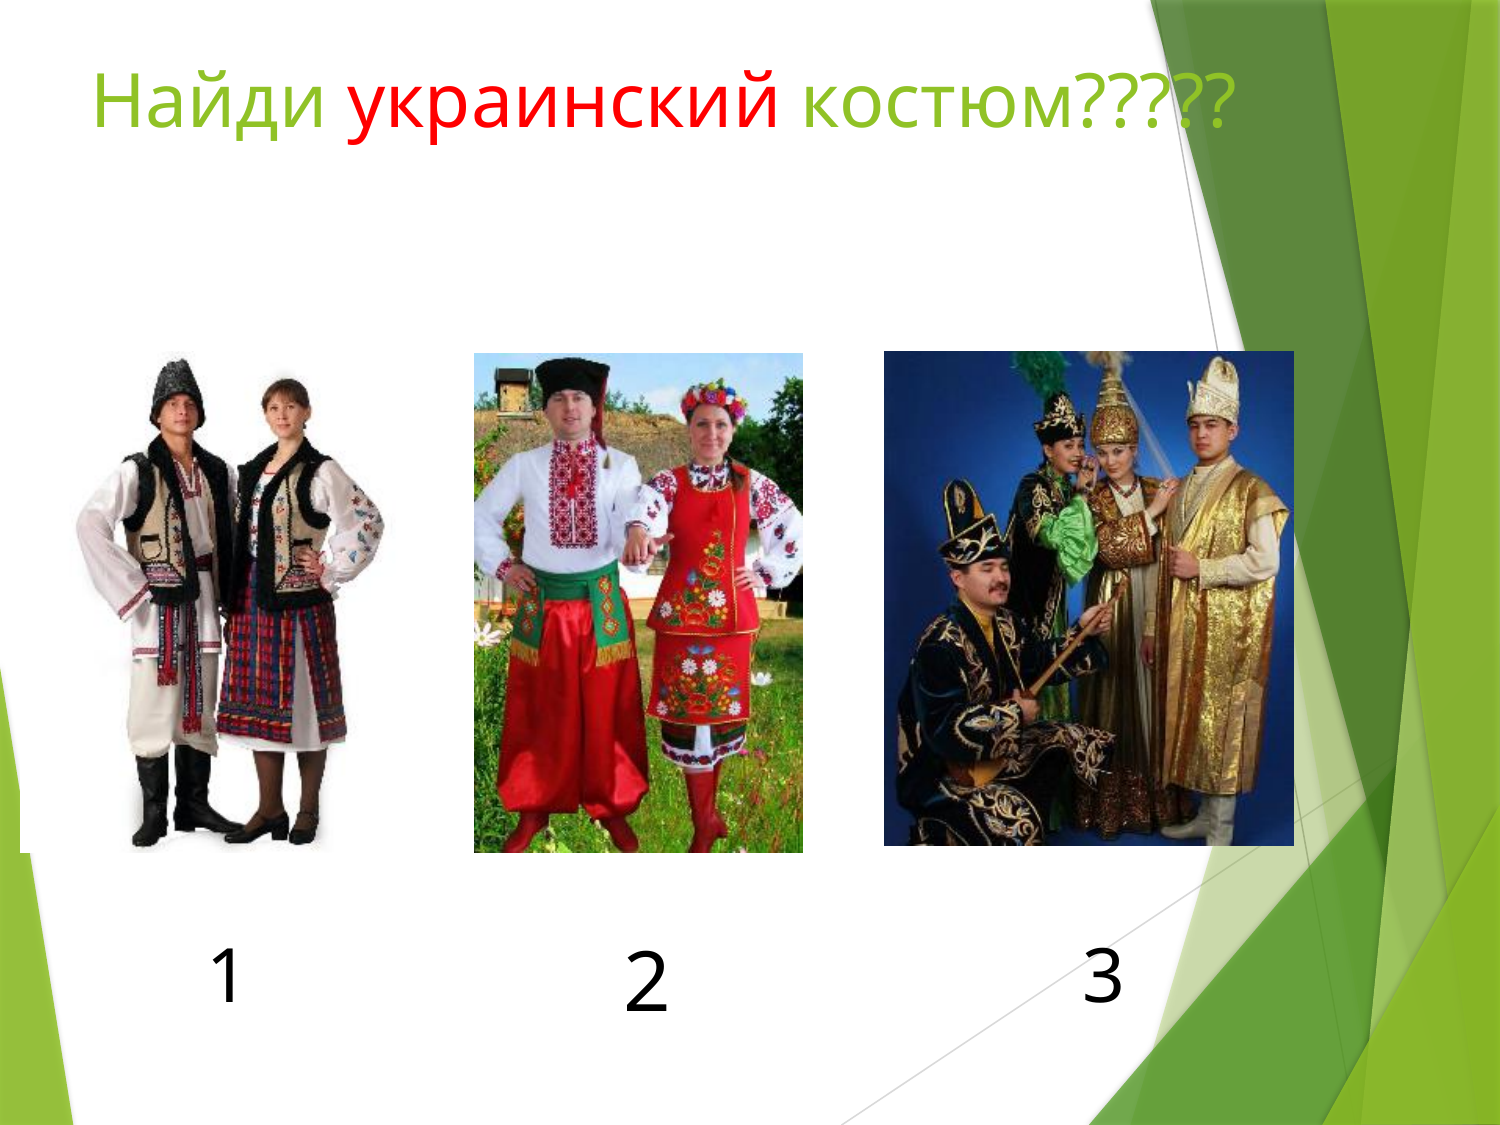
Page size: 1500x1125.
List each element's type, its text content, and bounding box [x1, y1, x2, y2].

picture [474, 352, 804, 853]
picture [883, 350, 1295, 847]
title Найди украинский костюм????? [75, 45, 1425, 233]
text_box 2 [552, 920, 744, 1036]
text_box 1 [75, 920, 382, 1026]
text_box 3 [1068, 920, 1198, 1026]
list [19, 350, 439, 853]
